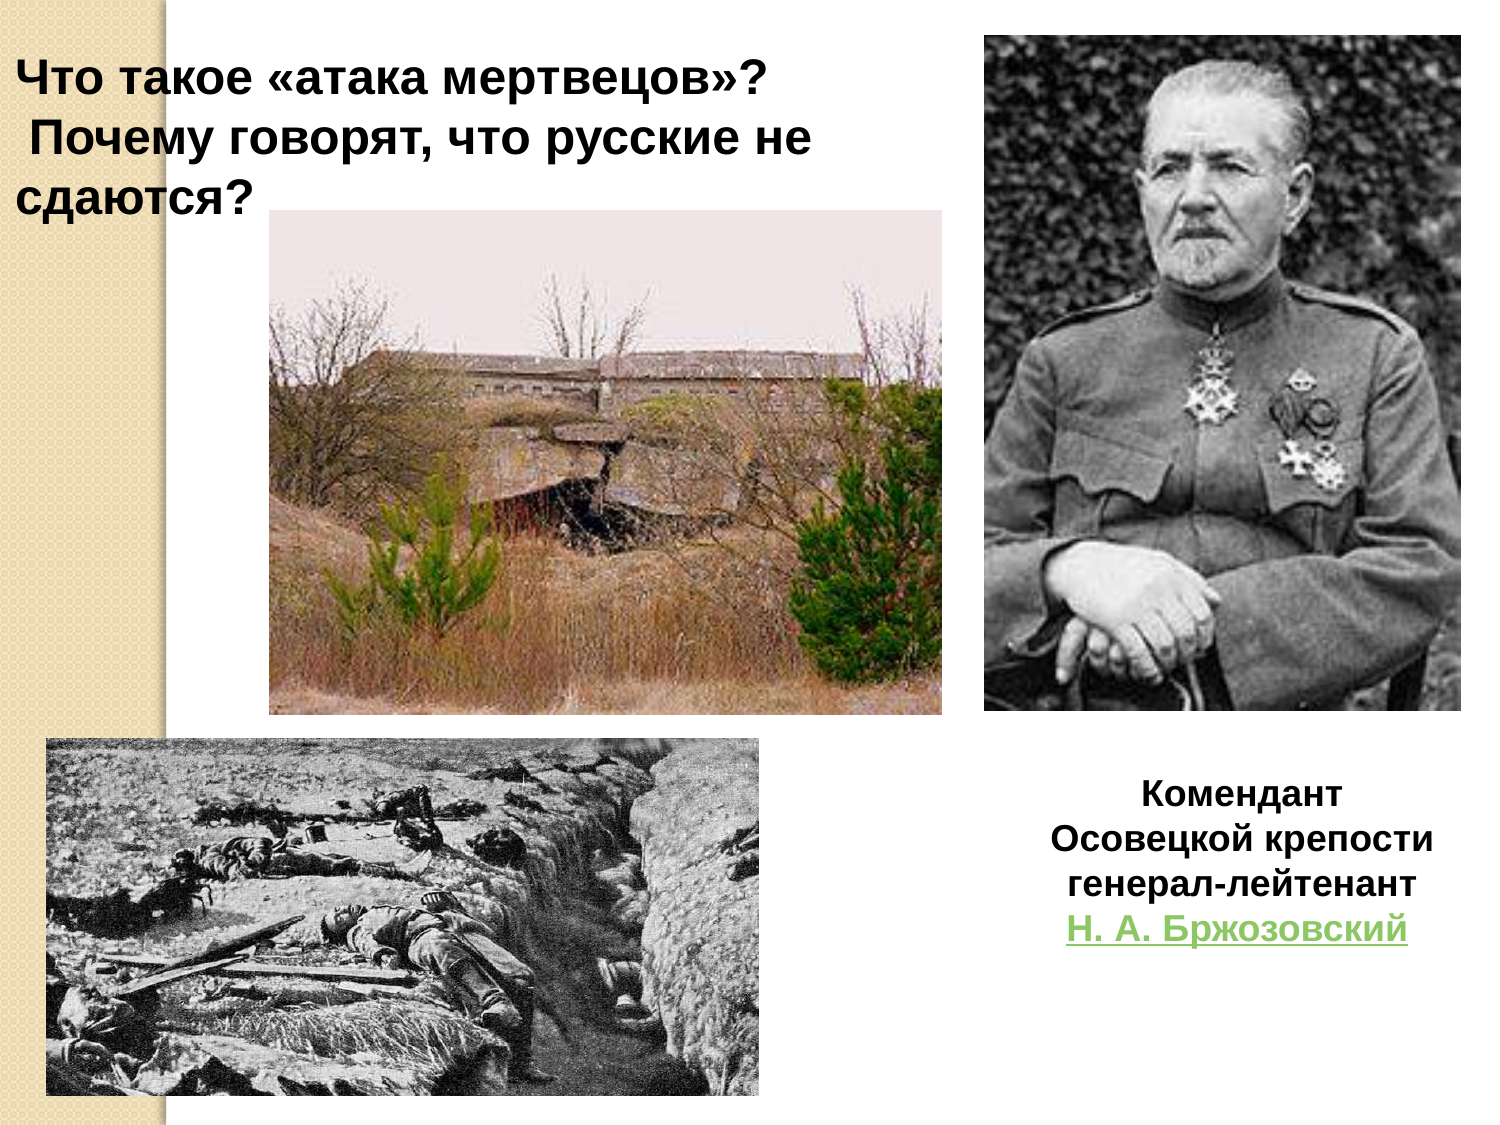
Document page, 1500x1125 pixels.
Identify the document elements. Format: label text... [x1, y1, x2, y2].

text_box Комендант Осовецкой крепости генерал-лейтенант Н. А. Бржозовский [1019, 761, 1465, 957]
picture [46, 738, 759, 1096]
picture [269, 210, 942, 716]
picture [984, 34, 1462, 711]
text_box Что такое «атака мертвецов»? Почему говорят, что русские не сдаются? [0, 36, 980, 352]
